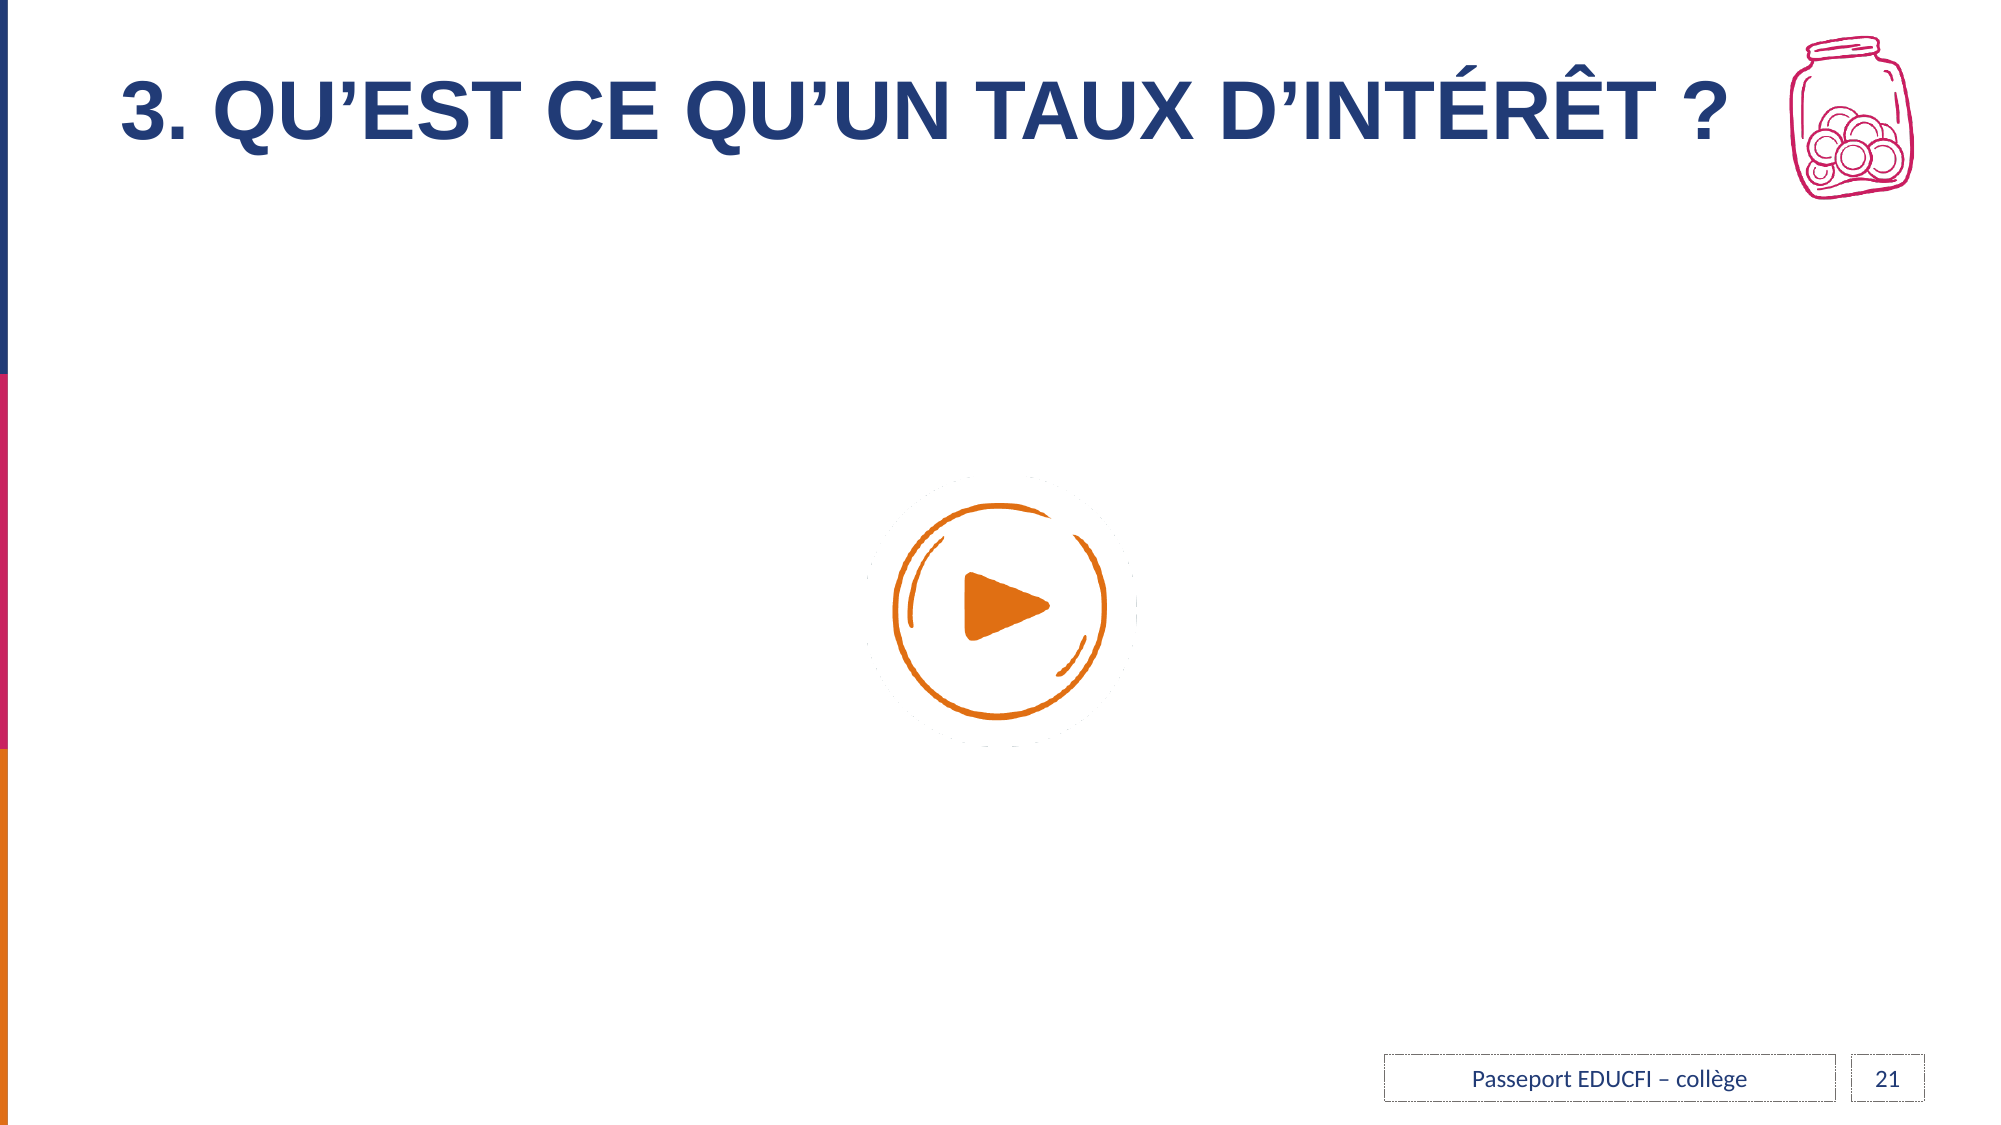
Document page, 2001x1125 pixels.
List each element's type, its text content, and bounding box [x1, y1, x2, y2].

slide_number 21 [1851, 1054, 1925, 1102]
picture [863, 473, 1137, 747]
picture [1767, 33, 1936, 202]
picture [0, 0, 8, 1125]
footer Passeport EDUCFI – collège [1384, 1054, 1836, 1102]
title 3. QU’EST CE QU’UN TAUX D’INTÉRÊT ? [105, 59, 1768, 263]
